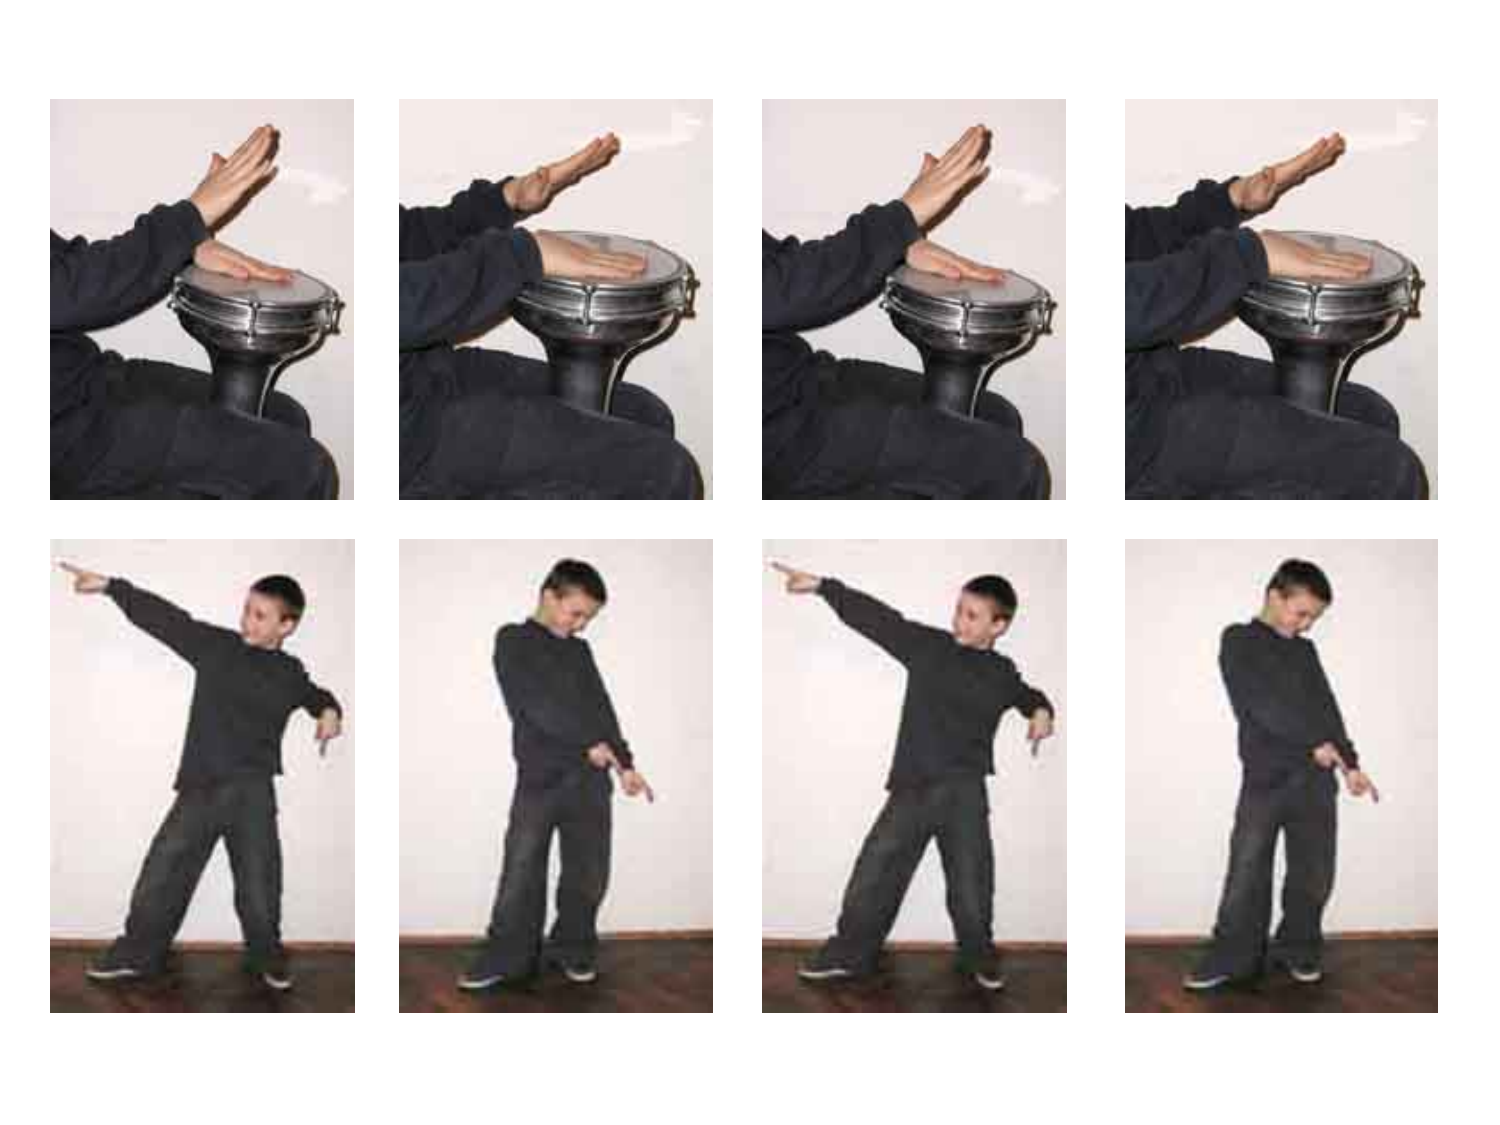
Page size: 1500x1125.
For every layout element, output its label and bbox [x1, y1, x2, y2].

picture [399, 99, 713, 501]
picture [49, 539, 355, 1013]
picture [49, 99, 354, 501]
picture [762, 99, 1066, 501]
picture [1124, 539, 1438, 1013]
picture [762, 539, 1067, 1013]
picture [1124, 99, 1438, 501]
picture [399, 539, 713, 1013]
